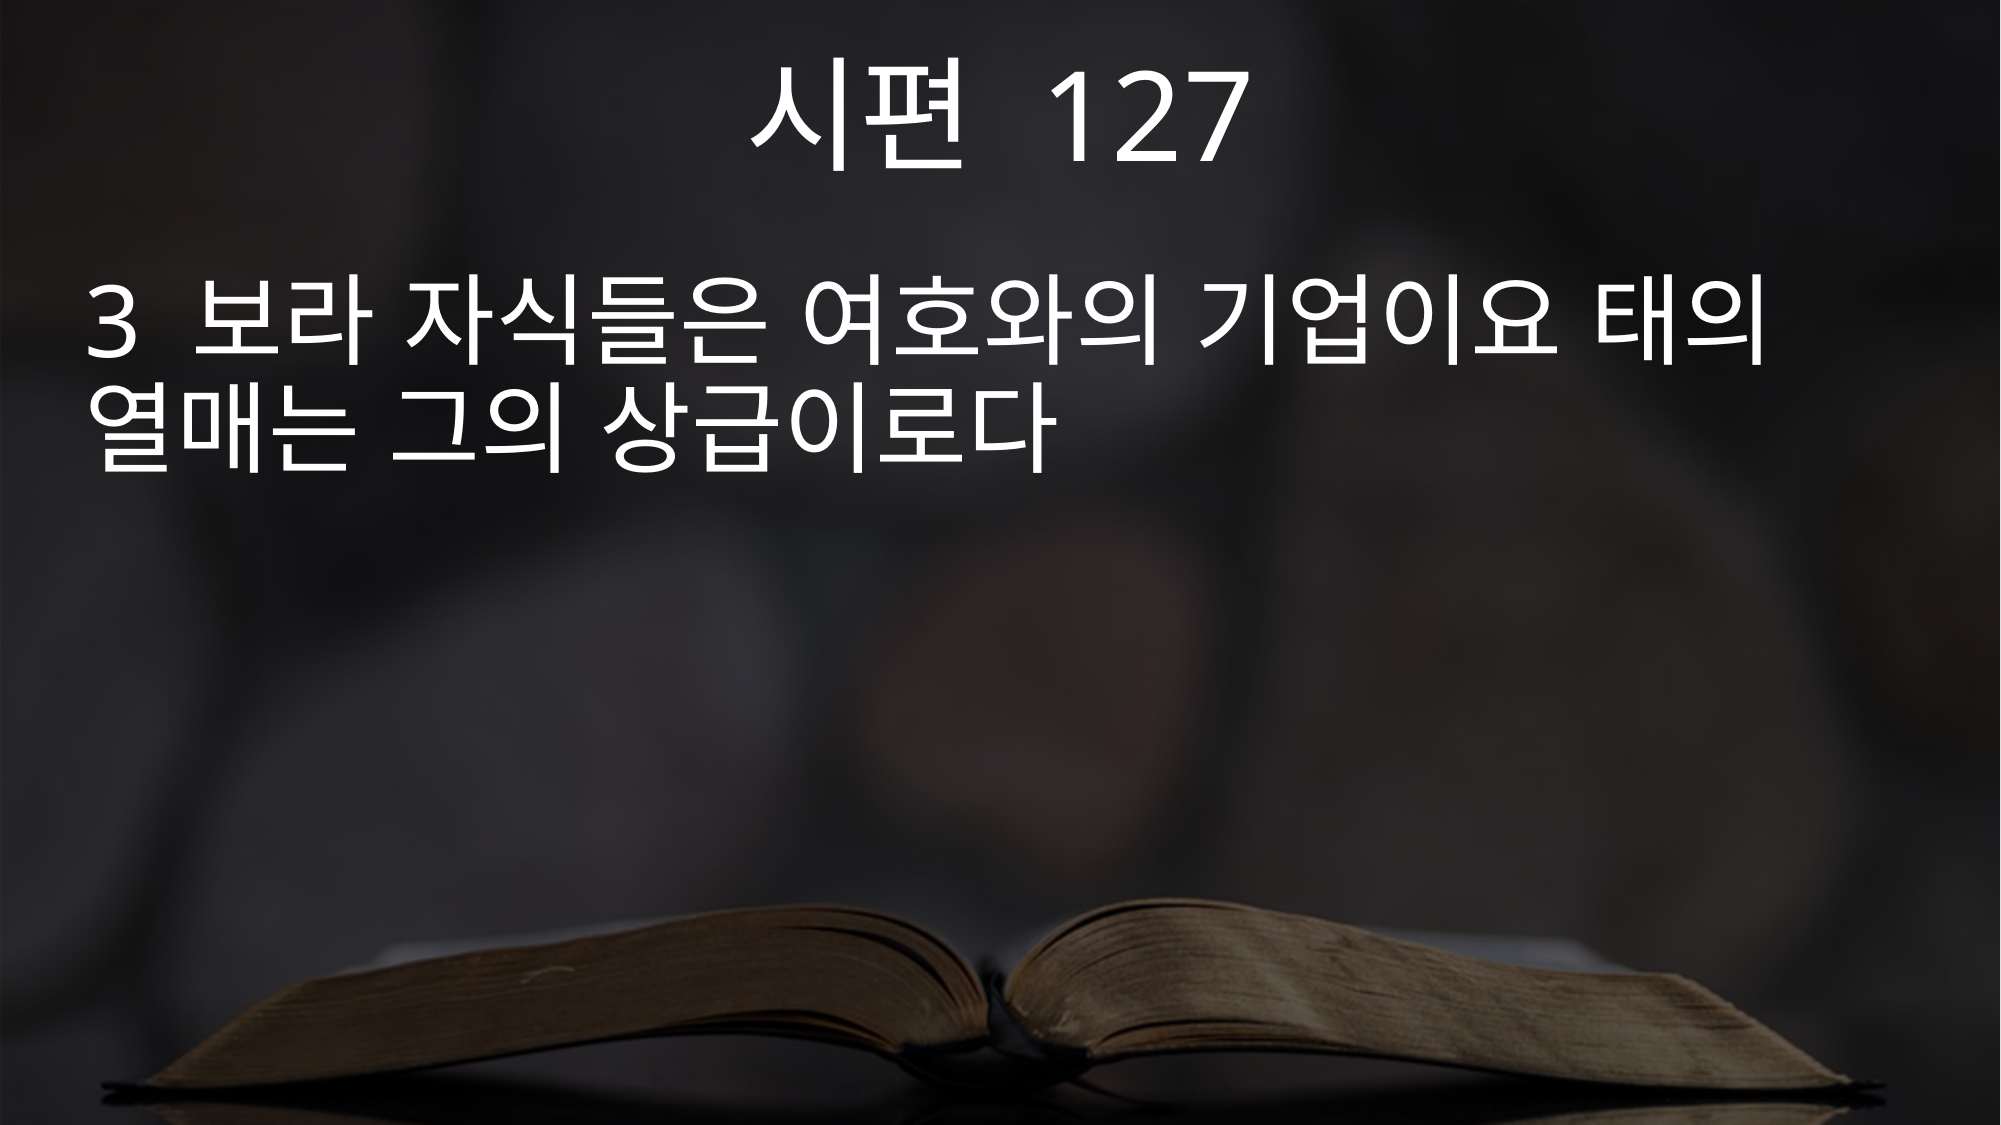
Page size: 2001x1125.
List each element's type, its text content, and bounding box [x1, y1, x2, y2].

list 3 보라 자식들은 여호와의 기업이요 태의 열매는 그의 상급이로다 [69, 263, 1953, 423]
footer 시편 127 [0, 32, 2000, 192]
picture [0, 0, 2001, 1125]
